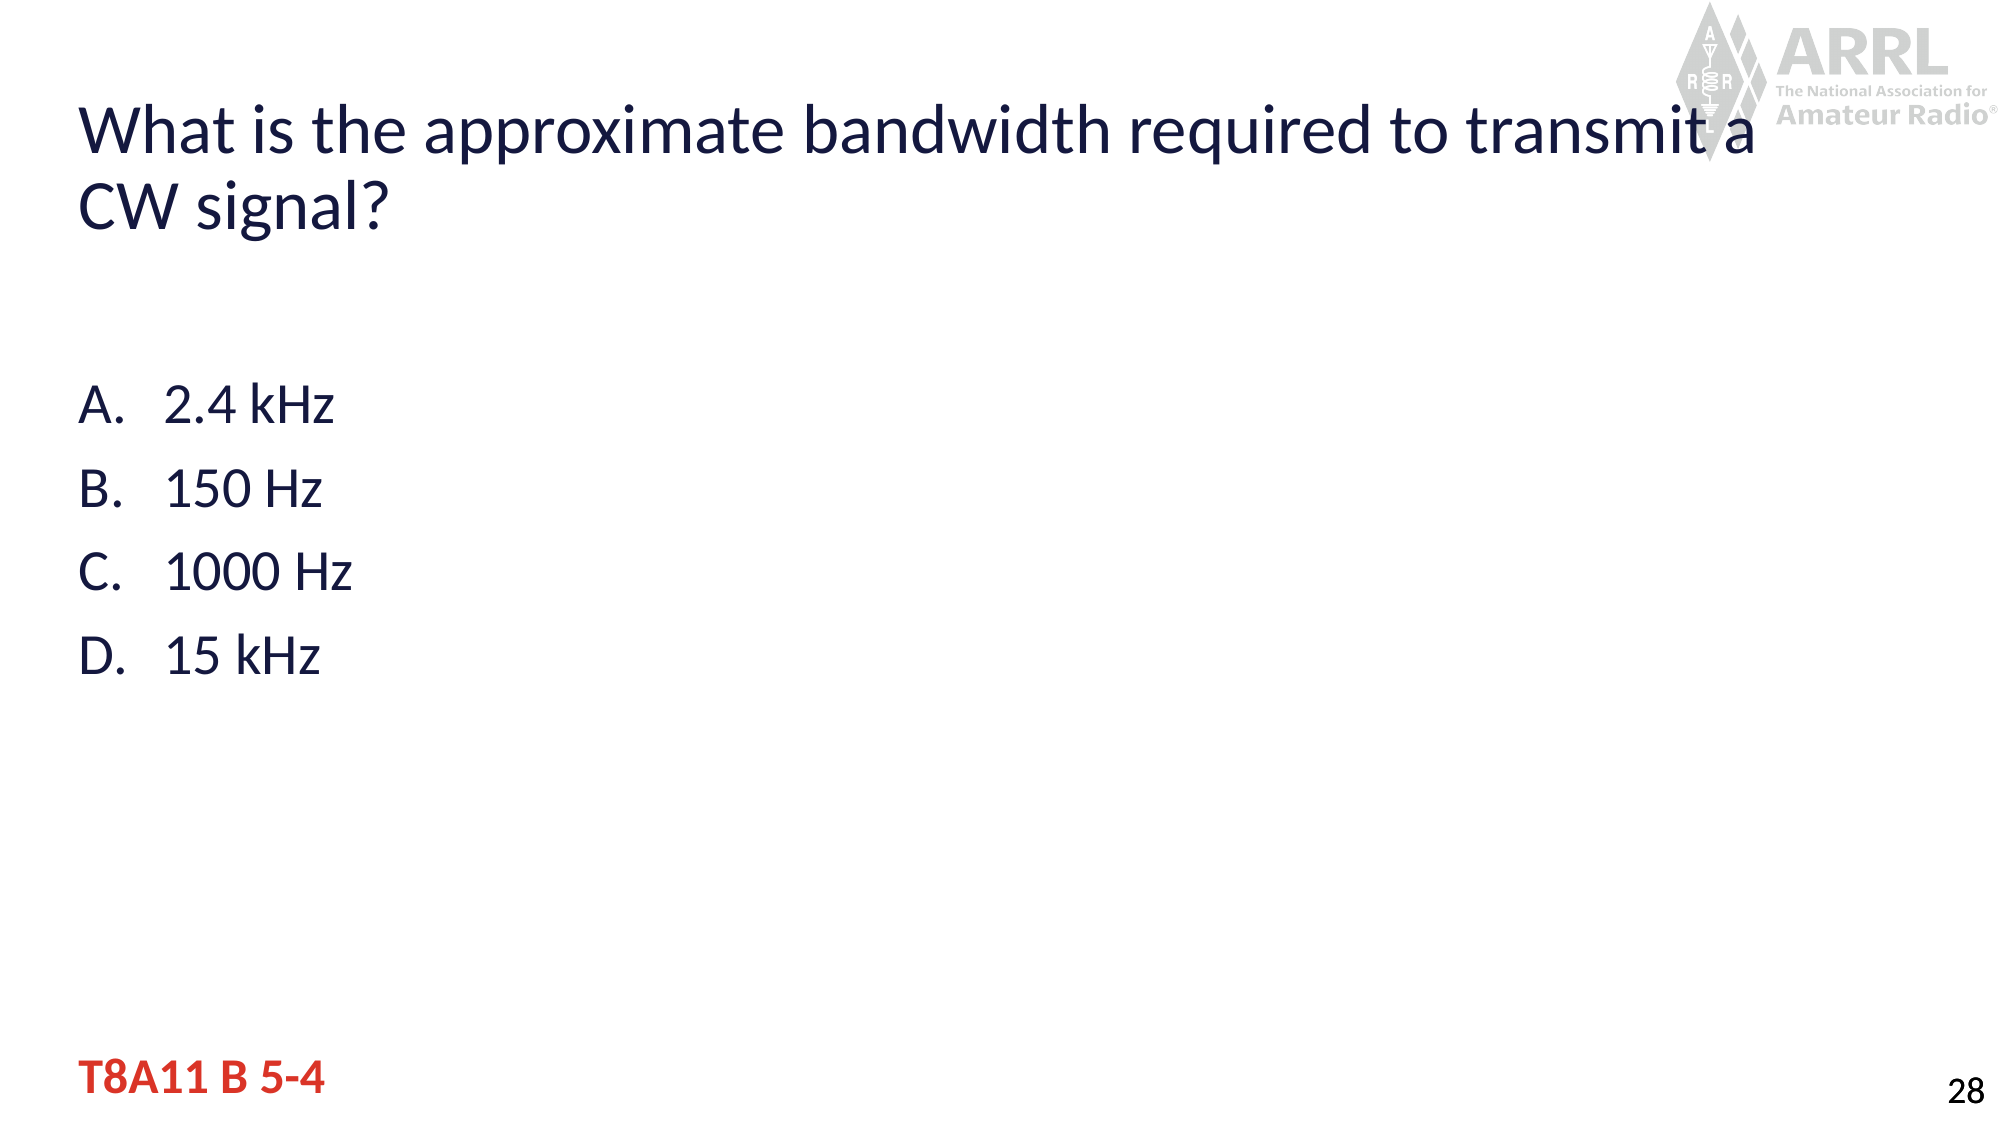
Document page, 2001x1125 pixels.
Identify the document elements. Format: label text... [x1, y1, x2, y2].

list 2.4 kHz 150 Hz 1000 Hz 15 kHz [63, 365, 1863, 989]
title What is the approximate bandwidth required to transmit a CW signal? [63, 59, 1863, 278]
picture [1674, 0, 2000, 164]
text_box T8A11 B 5-4 [63, 1036, 921, 1112]
